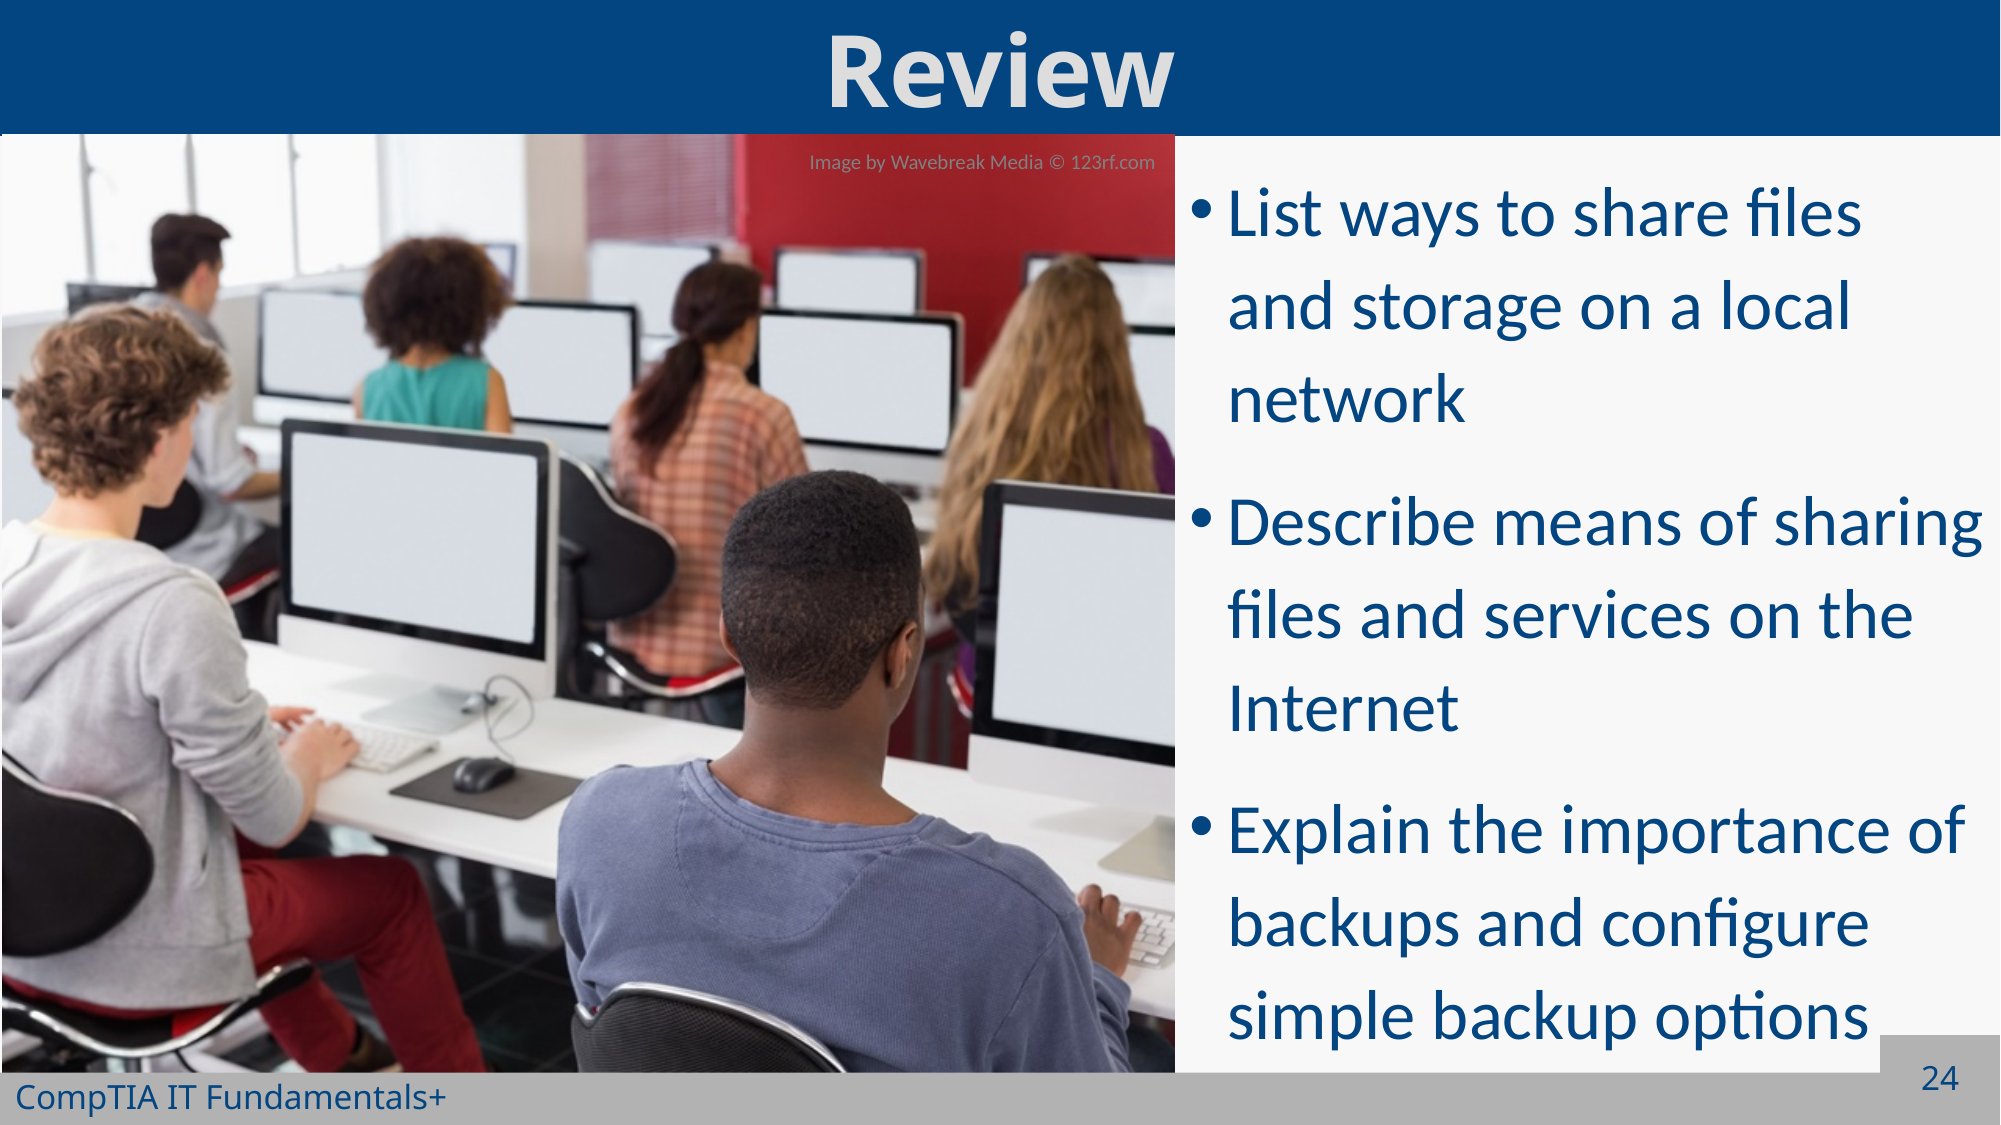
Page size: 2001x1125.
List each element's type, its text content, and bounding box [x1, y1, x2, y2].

list List ways to share files and storage on a local network Describe means of sharing files and services on the Internet Explain the importance of backups and configure simple backup options [1174, 149, 2000, 1065]
picture [2, 134, 1175, 1072]
footer CompTIA IT Fundamentals+ [0, 1072, 1880, 1125]
slide_number 24 [1880, 1035, 2000, 1125]
